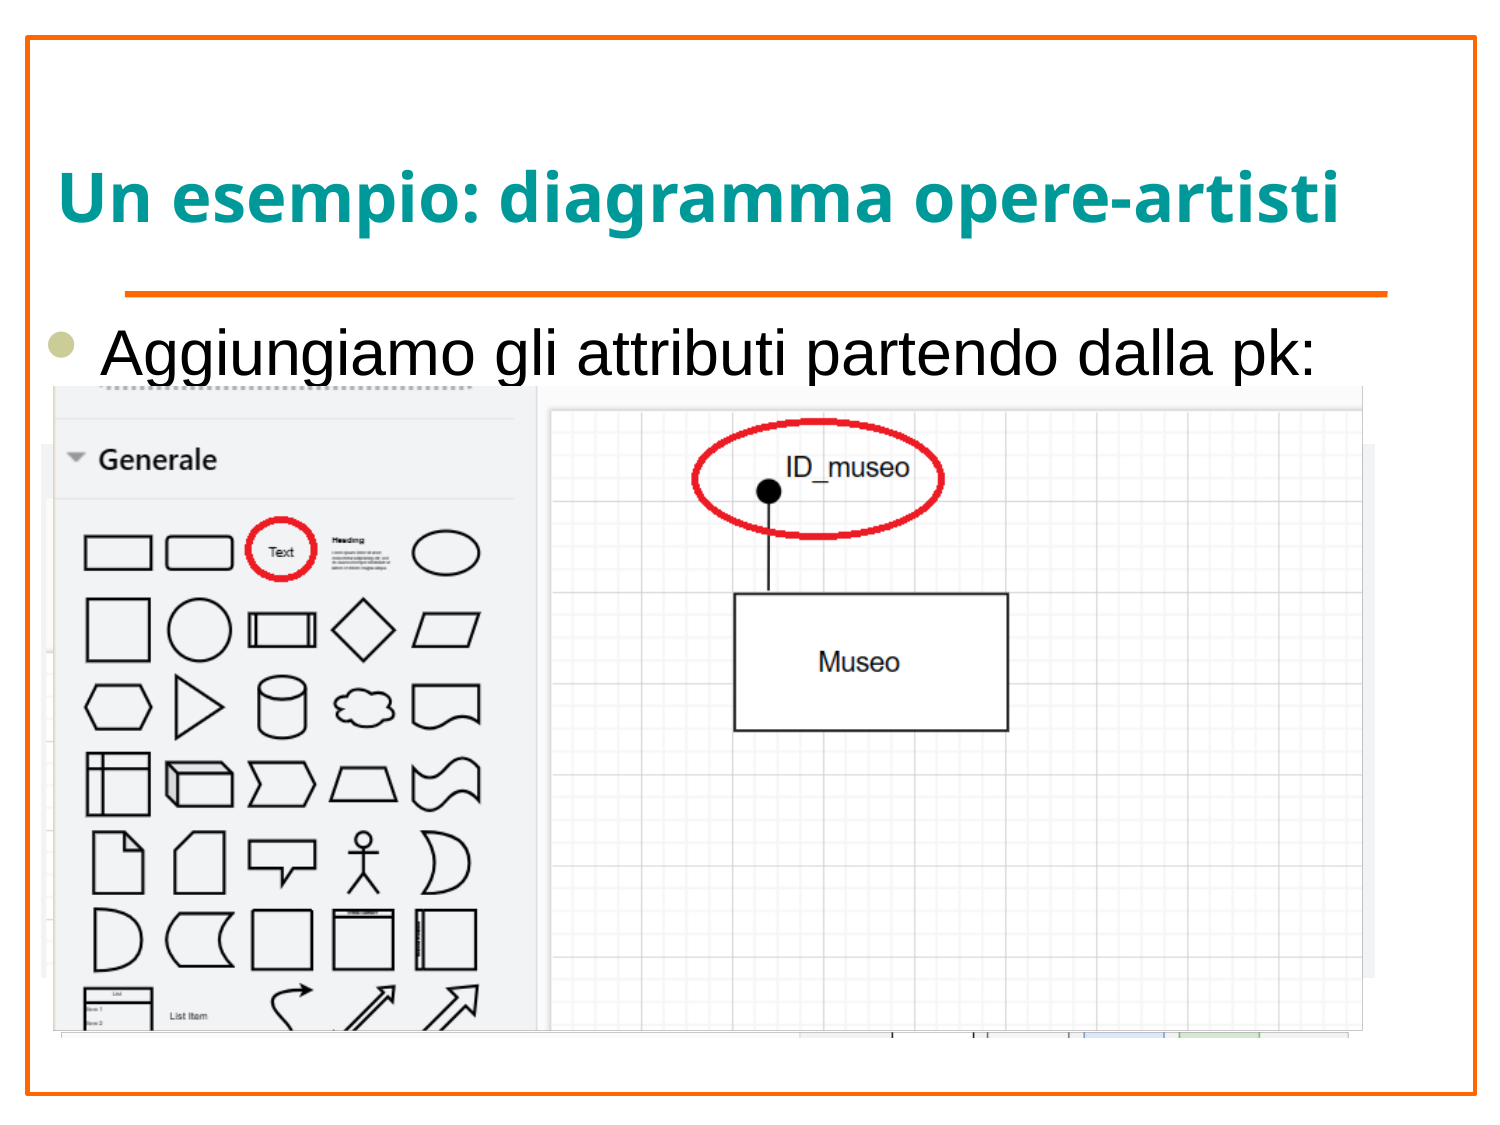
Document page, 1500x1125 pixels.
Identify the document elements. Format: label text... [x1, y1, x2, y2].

title Un esempio: diagramma opere-artisti [41, 87, 1483, 244]
list Aggiungiamo gli attributi partendo dalla pk: [29, 312, 1459, 1024]
picture [40, 386, 1376, 1038]
